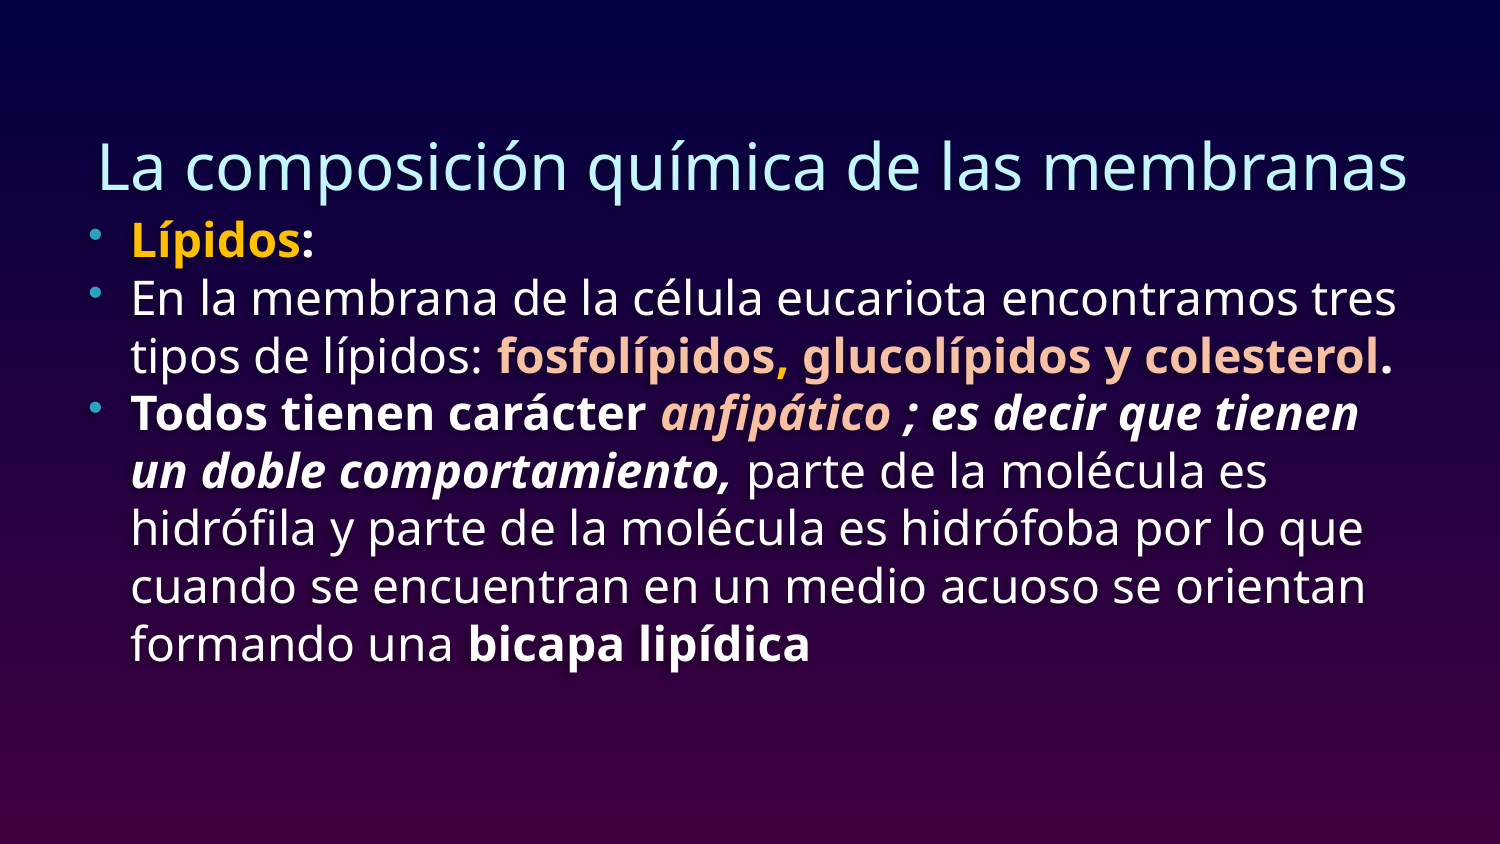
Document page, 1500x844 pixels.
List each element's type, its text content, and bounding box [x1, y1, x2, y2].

title La composición química de las membranas [75, 70, 1425, 211]
list Lípidos: En la membrana de la célula eucariota encontramos tres tipos de lípidos: fosfolípidos, glucolípidos y colesterol. Todos tienen carácter anfipático ; es decir que tienen un doble comportamiento, parte de la molécula es hidrófila y parte de la molécula es hidrófoba por lo que cuando se encuentran en un medio acuoso se orientan formando una bicapa lipídica [75, 216, 1425, 760]
